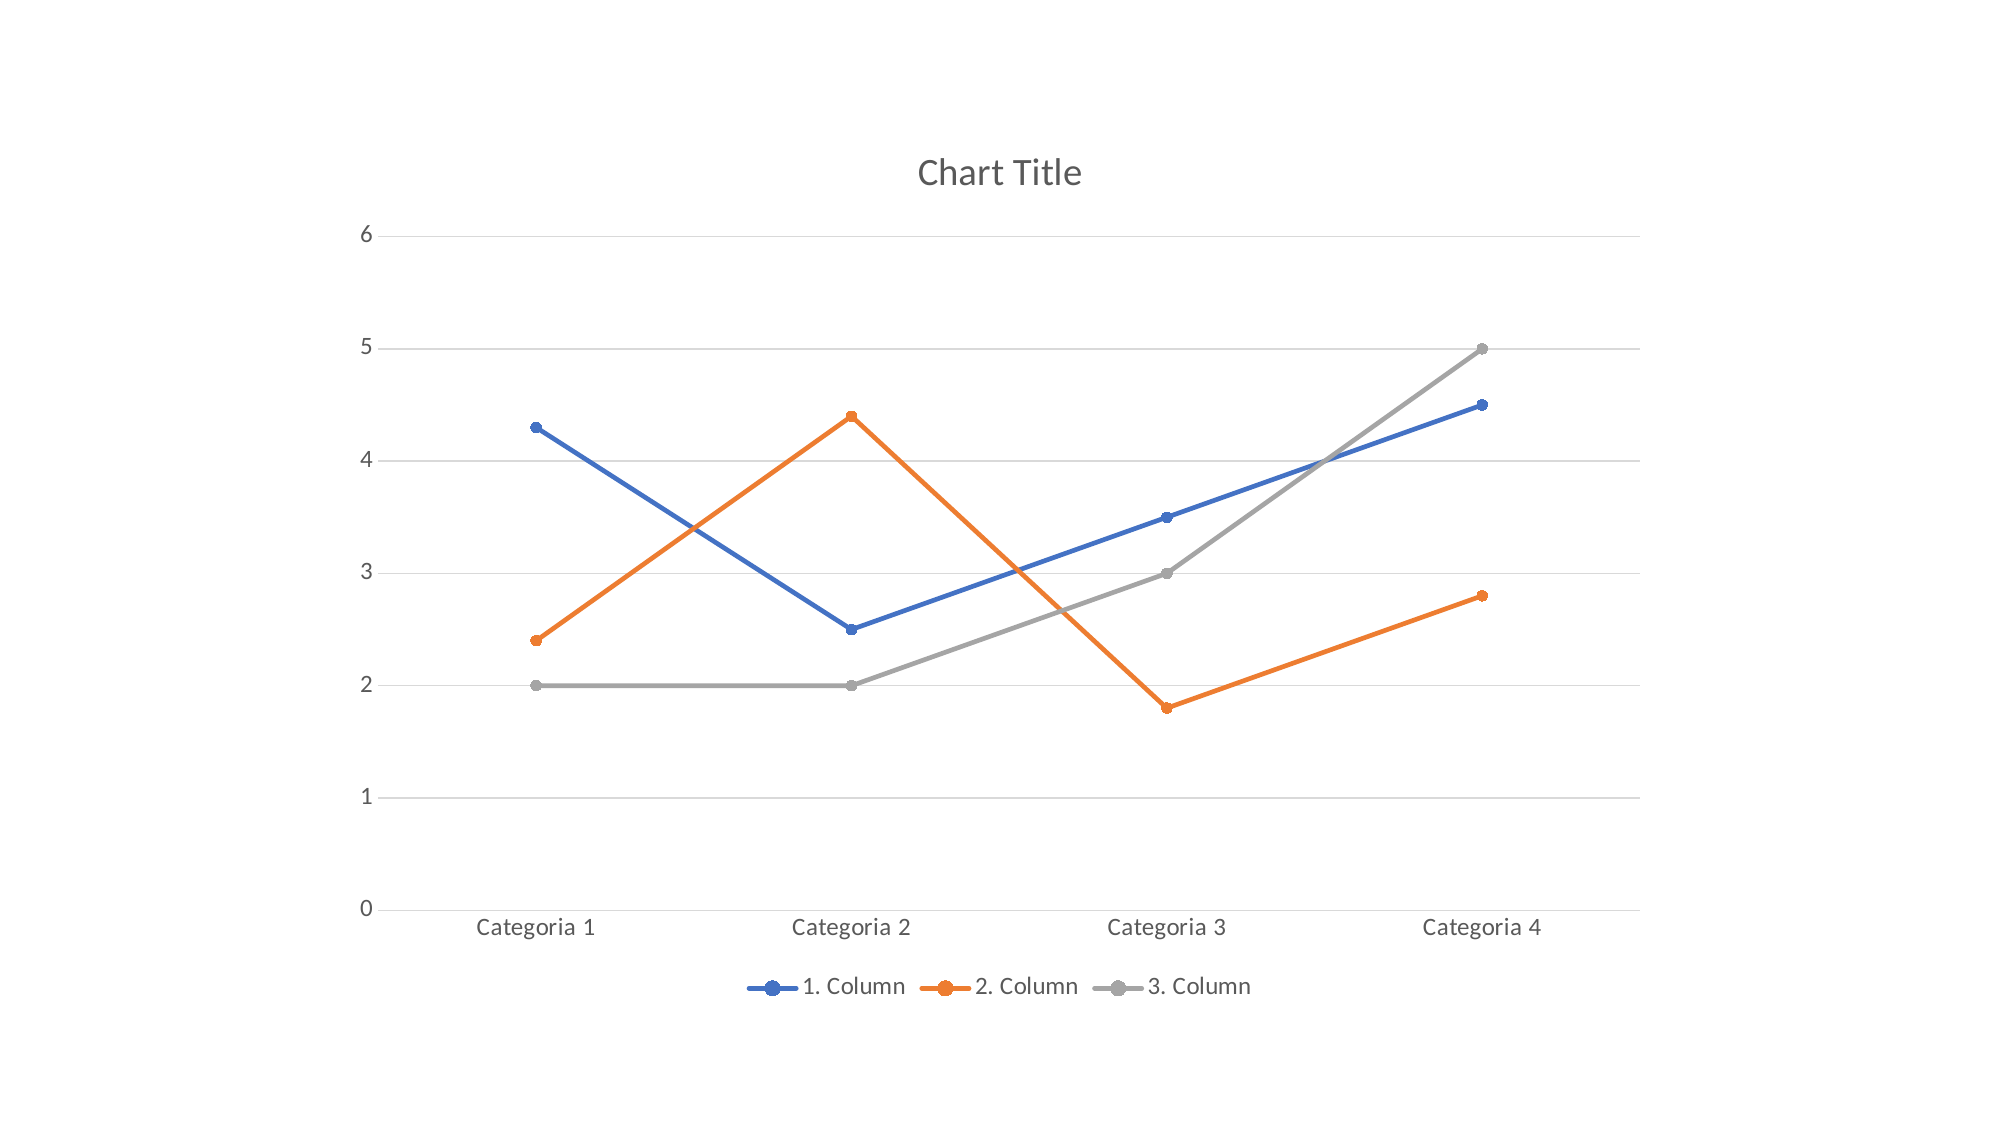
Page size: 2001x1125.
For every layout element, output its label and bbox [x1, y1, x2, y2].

chart [333, 117, 1667, 1007]
